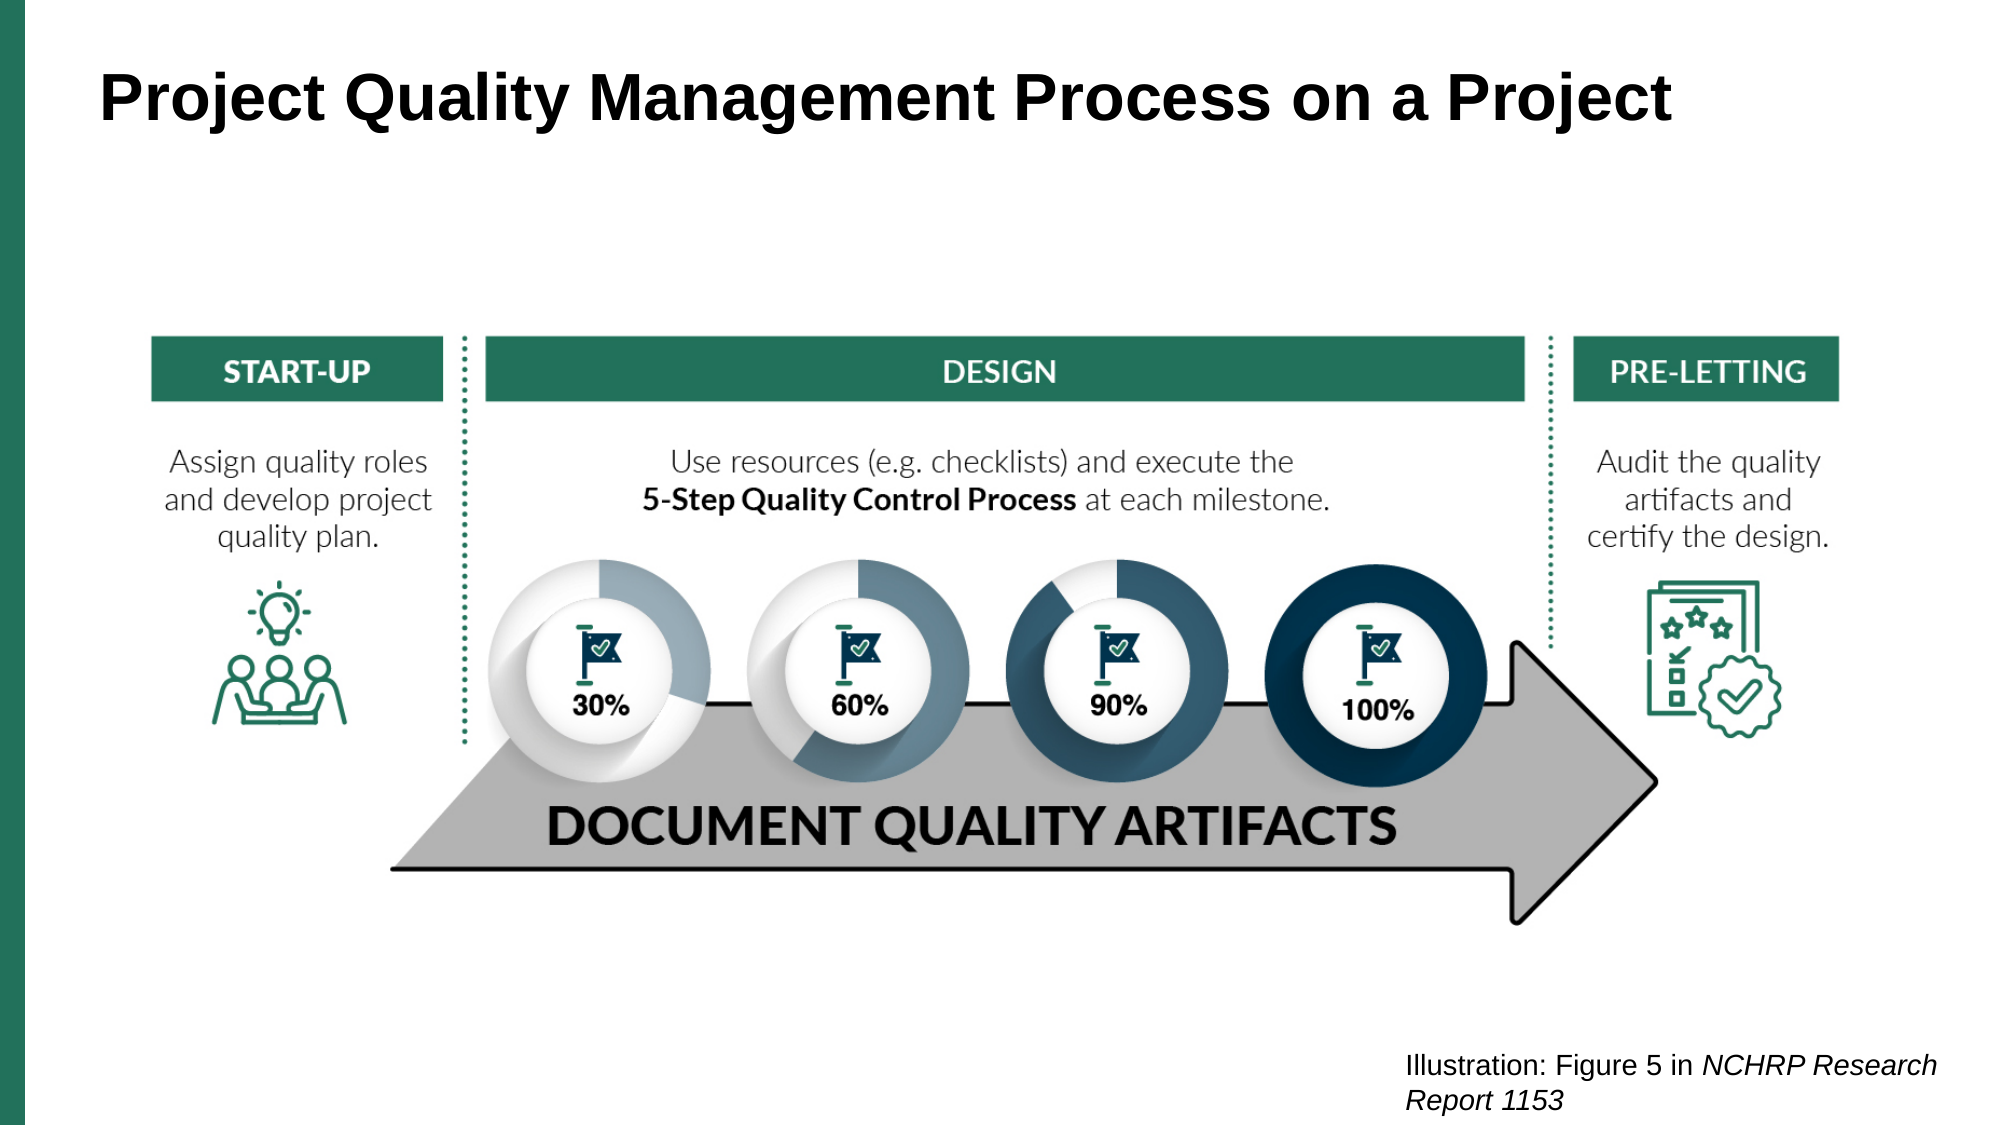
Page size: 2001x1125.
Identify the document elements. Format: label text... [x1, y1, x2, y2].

title Project Quality Management Process on a Project [99, 62, 1900, 200]
text_box Illustration: Figure 5 in NCHRP Research Report 1153 [1390, 1039, 2000, 1124]
picture [110, 327, 1890, 931]
